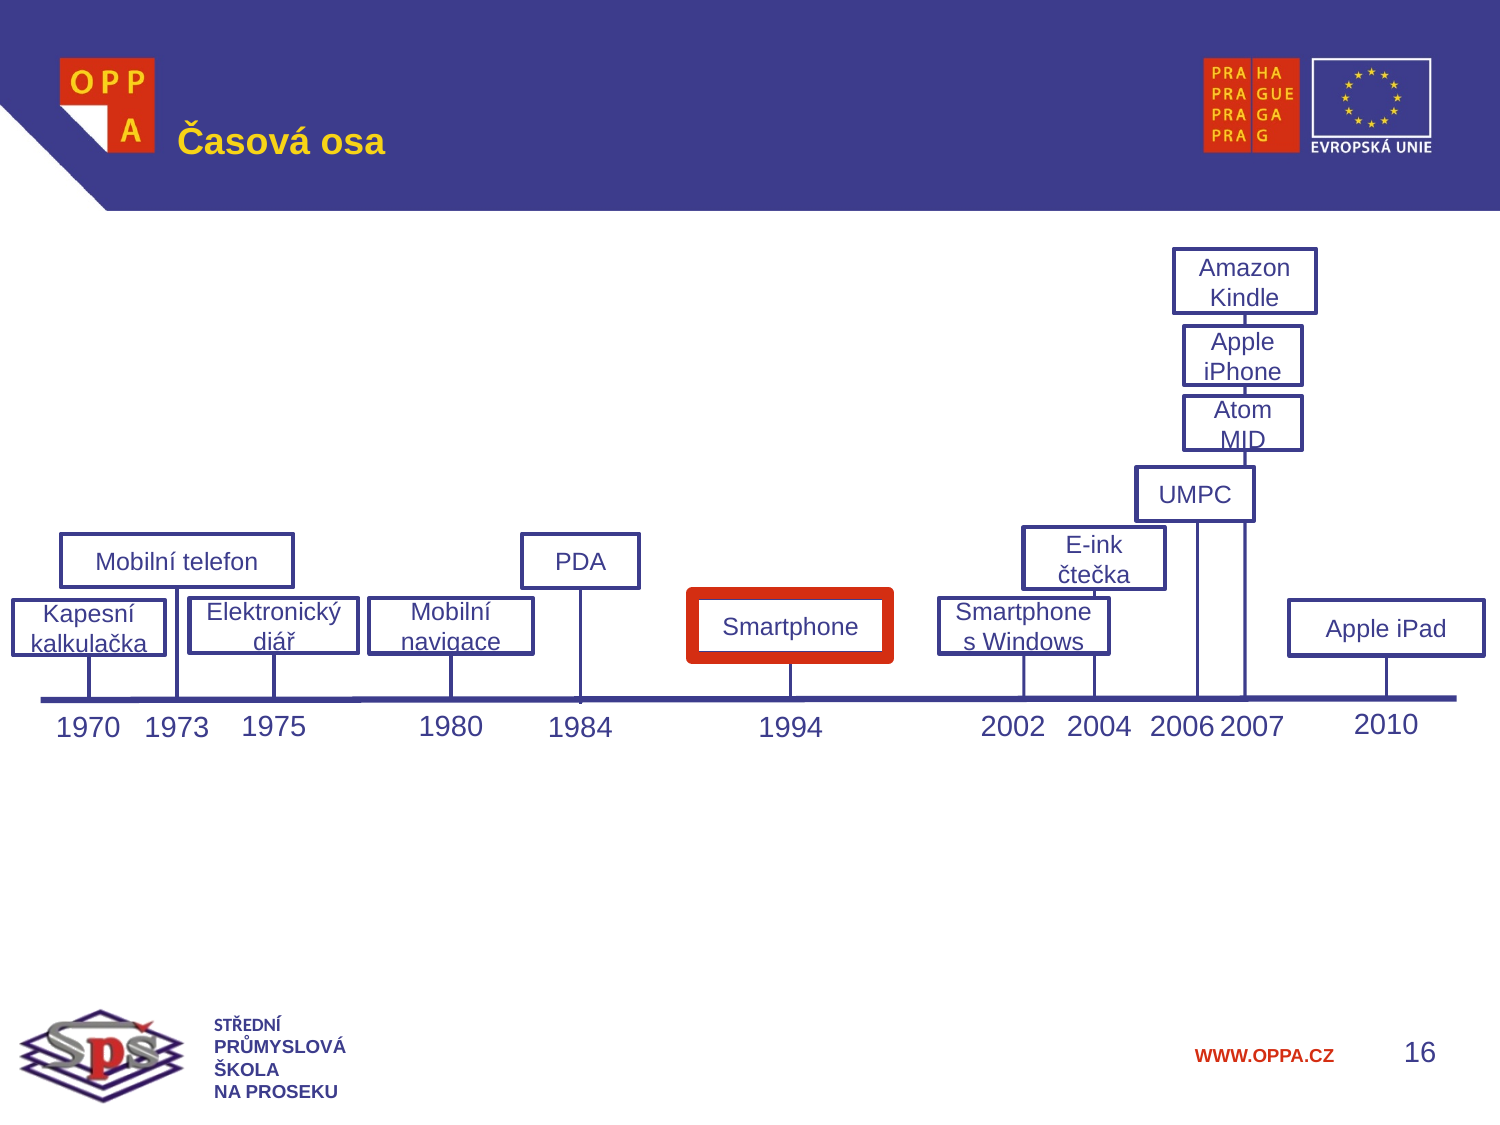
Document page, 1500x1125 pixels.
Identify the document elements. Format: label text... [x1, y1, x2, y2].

text_box 1975 [226, 710, 322, 750]
text_box 1984 [533, 710, 628, 751]
text_box Amazon Kindle [1172, 247, 1318, 315]
text_box Smartphone s Windows [937, 596, 1089, 656]
text_box 2010 [1339, 710, 1434, 748]
text_box [690, 591, 890, 660]
text_box Kapesní kalkulačka [11, 598, 167, 657]
text_box 1973 [129, 710, 225, 751]
text_box Apple iPhone [1182, 324, 1240, 387]
text_box Atom MID [1182, 394, 1240, 452]
text_box 2007 [1204, 710, 1300, 750]
picture [19, 1001, 186, 1107]
text_box PDA [520, 532, 641, 590]
text_box 1980 [403, 710, 499, 750]
text_box UMPC [1134, 465, 1240, 523]
text_box 2002 [965, 710, 1052, 750]
text_box 1994 [743, 710, 839, 751]
text_box Atom MID [1250, 394, 1304, 452]
text_box E-ink čtečka [1021, 525, 1167, 591]
text_box Mobilní telefon [59, 532, 295, 589]
text_box 2006 [1135, 710, 1204, 750]
text_box Smartphone s Windows [1099, 596, 1111, 656]
text_box 2004 [1052, 710, 1135, 750]
text_box 1970 [40, 708, 129, 751]
title Časová osa [177, 38, 1137, 162]
text_box Apple iPad [1287, 598, 1486, 658]
text_box UMPC [1250, 465, 1256, 523]
picture [0, 0, 1500, 211]
text_box Apple iPhone [1250, 324, 1304, 387]
text_box Elektronický diář [187, 596, 360, 655]
slide_number 16 [1339, 1015, 1437, 1069]
text_box STŘEDNÍ PRŮMYSLOVÁ ŠKOLA NA PROSEKU [199, 1004, 509, 1110]
text_box Mobilní navigace [367, 596, 535, 656]
